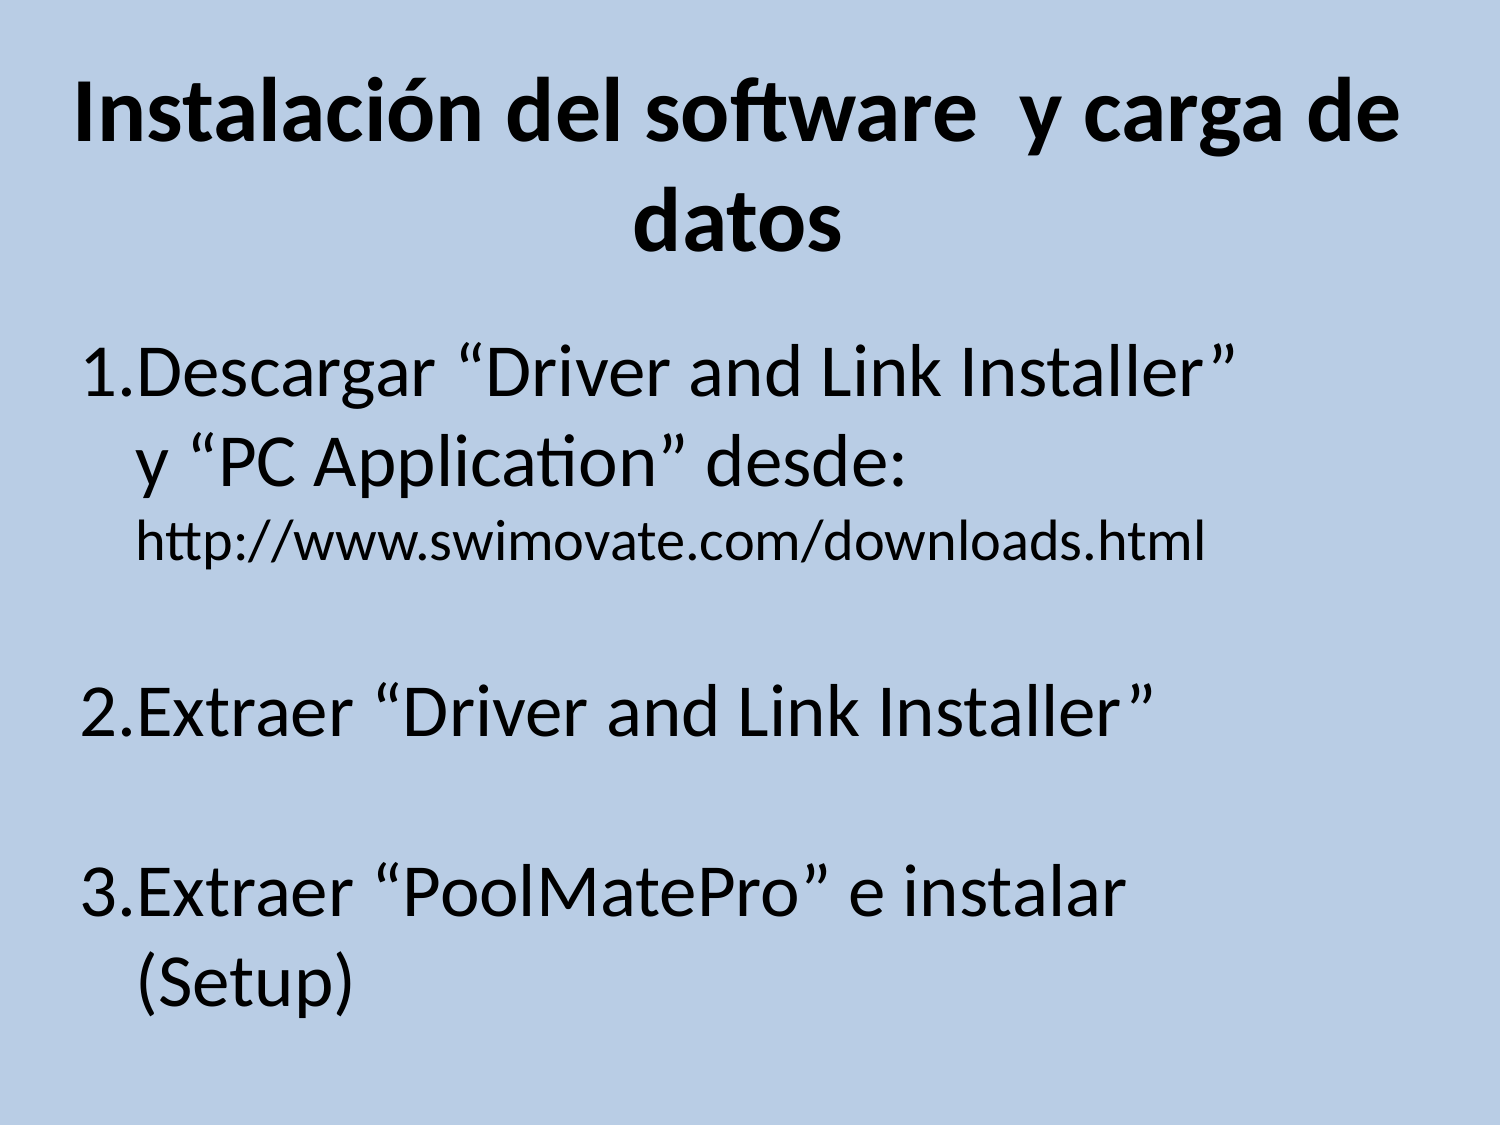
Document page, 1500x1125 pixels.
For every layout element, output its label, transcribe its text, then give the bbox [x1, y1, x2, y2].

text_box Descargar “Driver and Link Installer” y “PC Application” desde: http://www.swimovate.com/downloads.html Extraer “Driver and Link Installer” Extraer “PoolMatePro” e instalar (Setup) [64, 314, 1306, 1030]
text_box Instalación del software y carga de datos [41, 42, 1436, 278]
